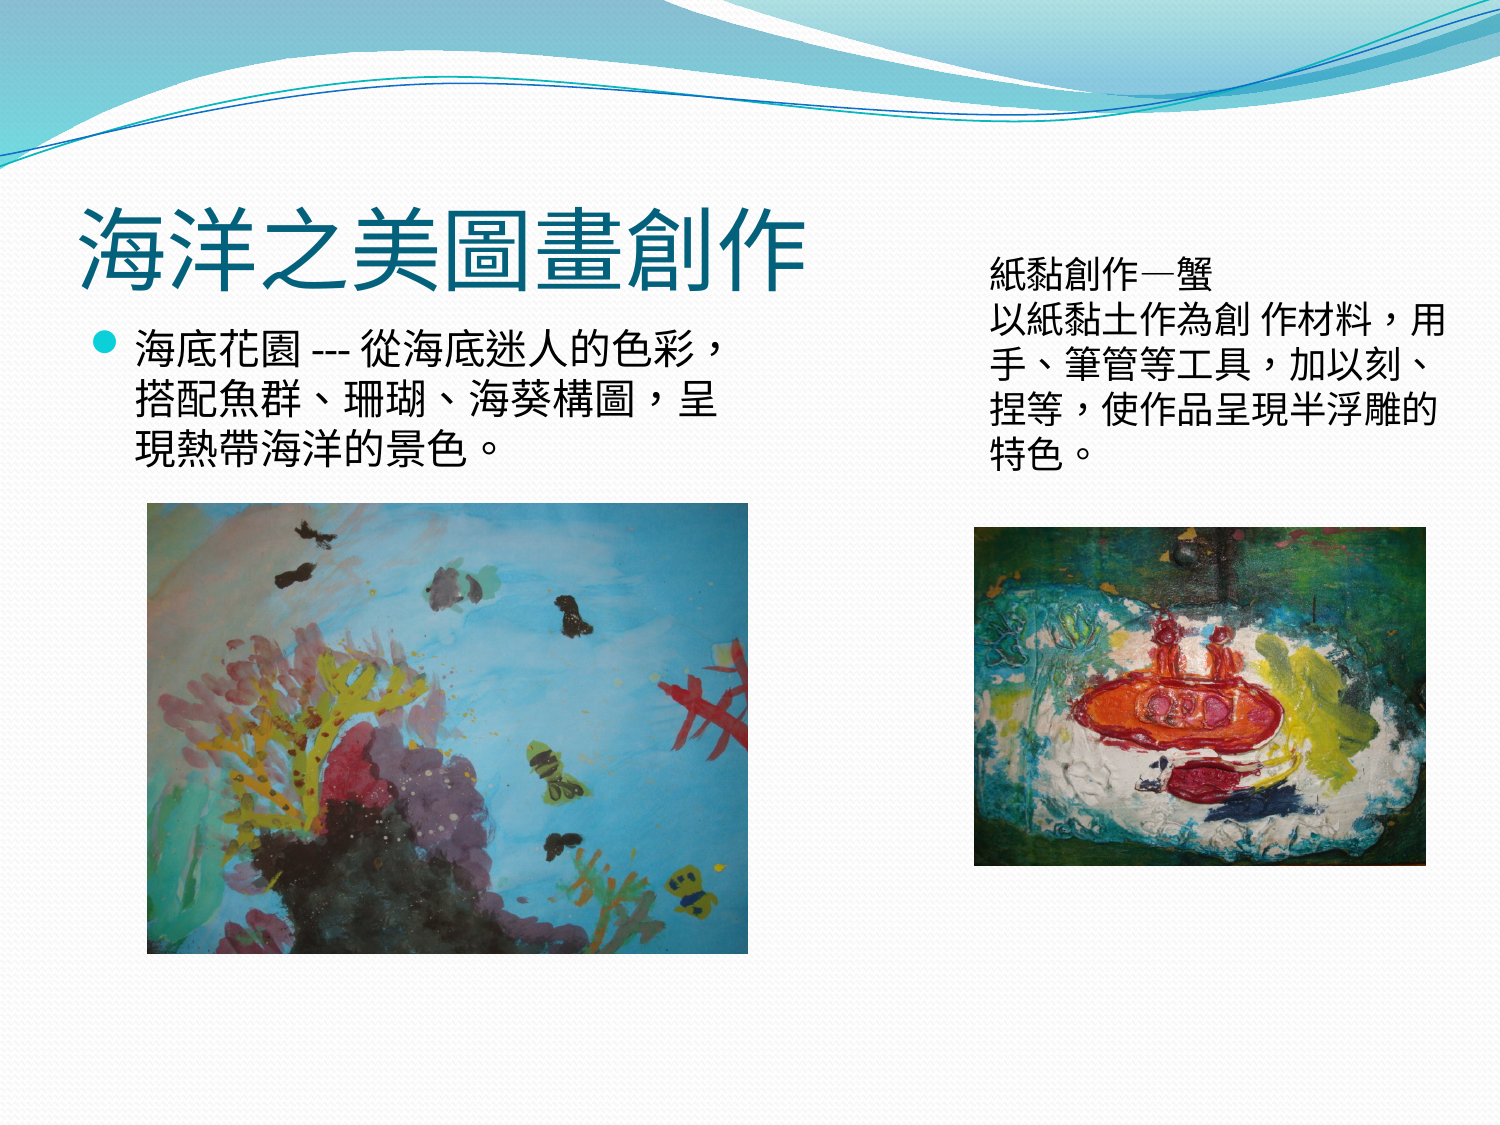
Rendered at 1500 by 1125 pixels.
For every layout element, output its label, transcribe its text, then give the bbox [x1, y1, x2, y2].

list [147, 503, 748, 954]
picture [974, 526, 1426, 866]
text_box 紙黏創作—蟹 以紙黏土作為創 作材料，用手、筆管等工具，加以刻、捏等，使作品呈現半浮雕的特色。 [974, 243, 1471, 484]
list 海底花園---從海底迷人的色彩，搭配魚群、珊瑚、海葵構圖，呈現熱帶海洋的景色。 [75, 314, 738, 1043]
title 海洋之美圖畫創作 [75, 115, 1425, 303]
